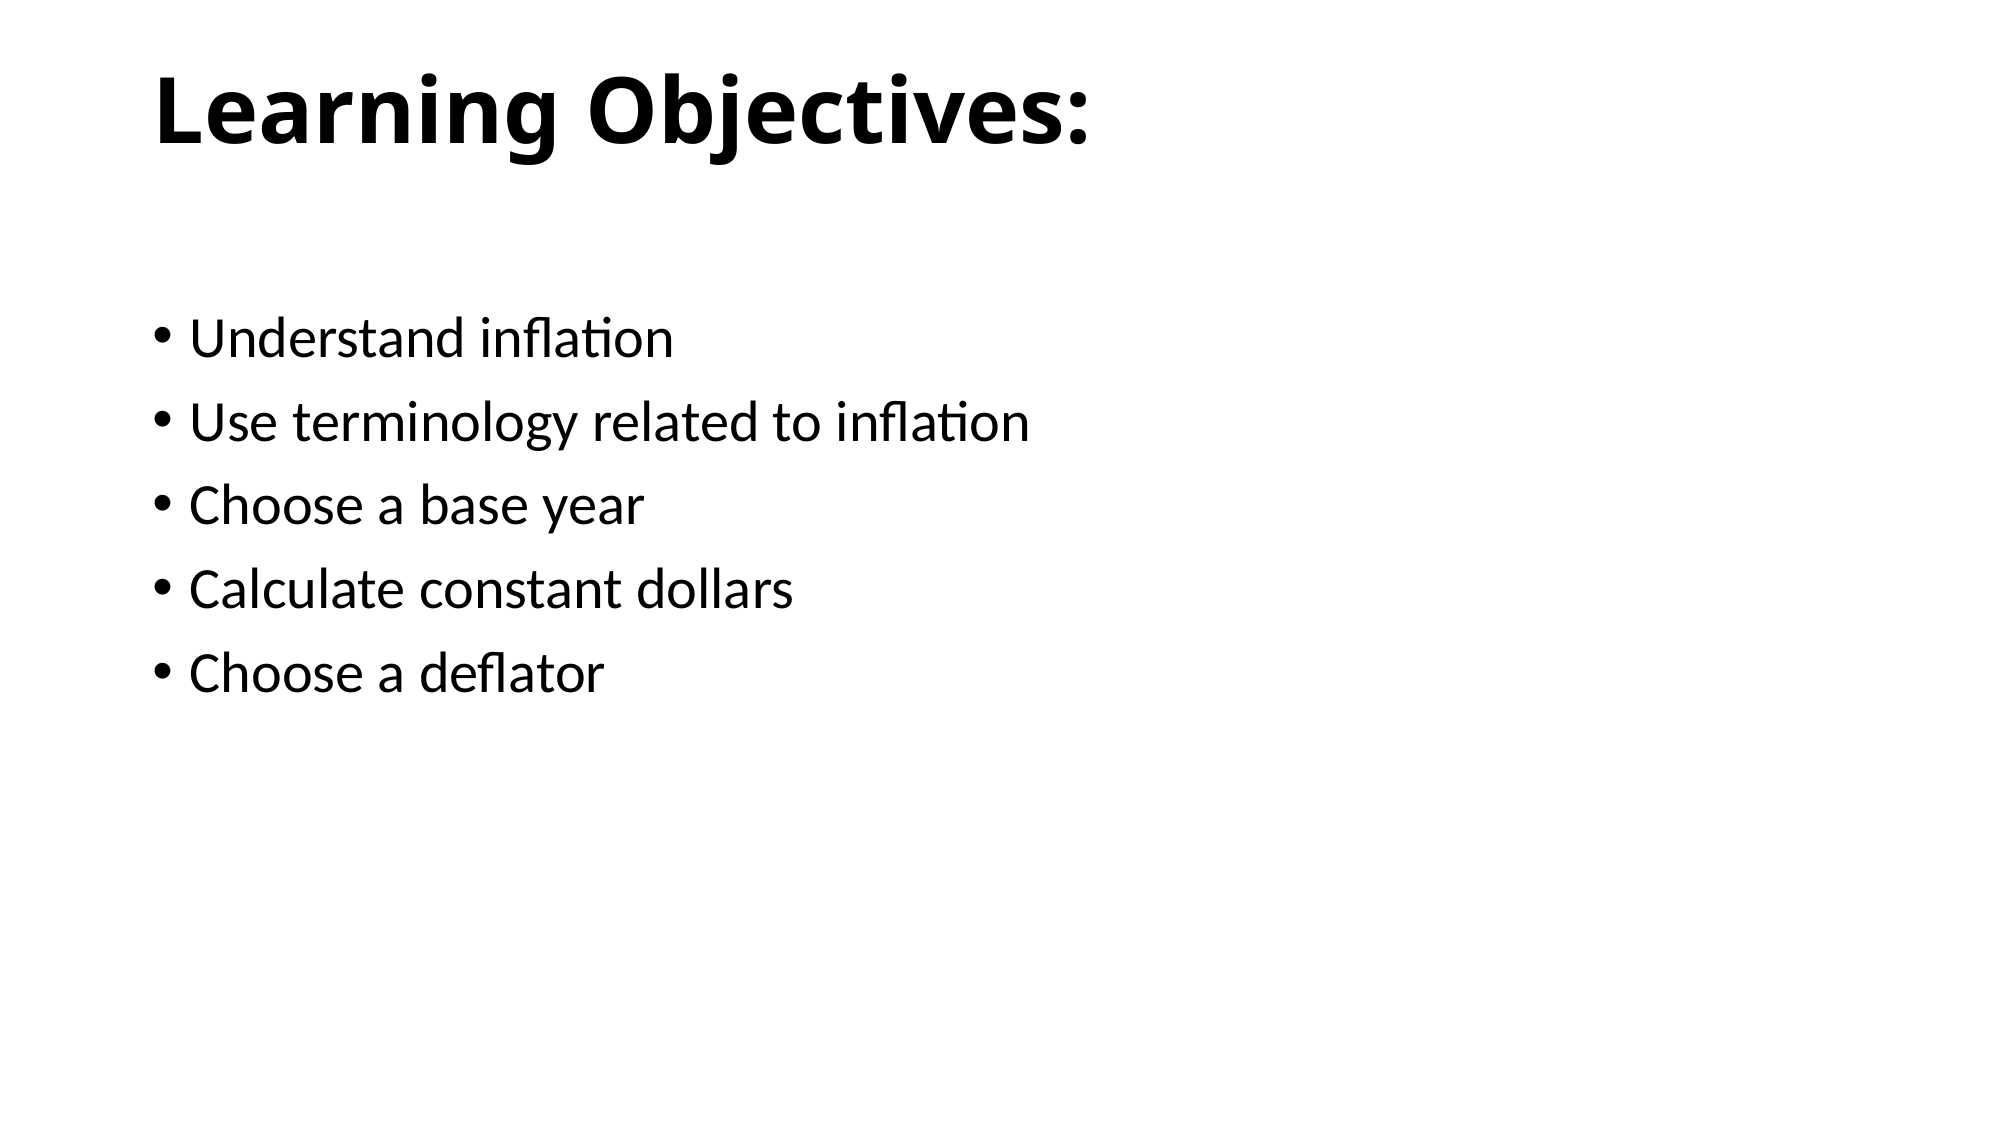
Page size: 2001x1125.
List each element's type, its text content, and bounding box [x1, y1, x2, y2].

list Understand inflation Use terminology related to inflation Choose a base year Calculate constant dollars Choose a deflator [137, 299, 1863, 1014]
title Learning Objectives: [137, 59, 1863, 278]
